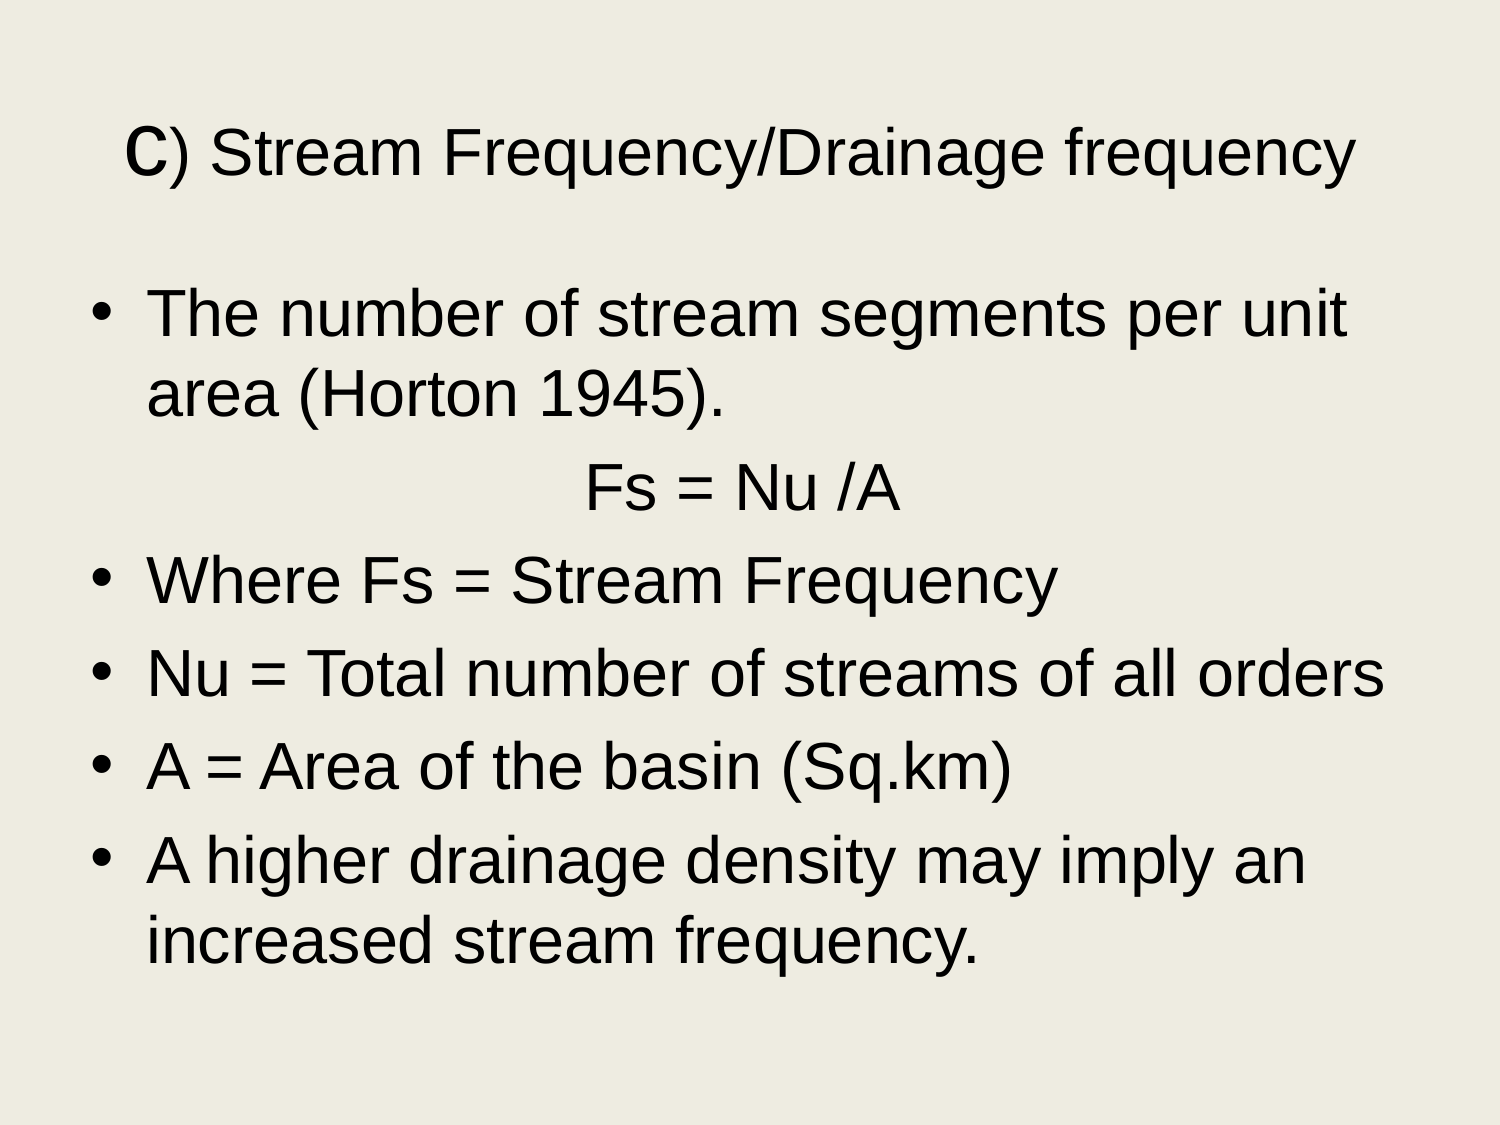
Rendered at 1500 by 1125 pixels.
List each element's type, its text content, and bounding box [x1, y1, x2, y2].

title c) Stream Frequency/Drainage frequency [75, 45, 1425, 233]
list The number of stream segments per unit area (Horton 1945). Fs = Nu /A Where Fs = Stream Frequency Nu = Total number of streams of all orders A = Area of the basin (Sq.km) A higher drainage density may imply an increased stream frequency. [75, 262, 1425, 1005]
